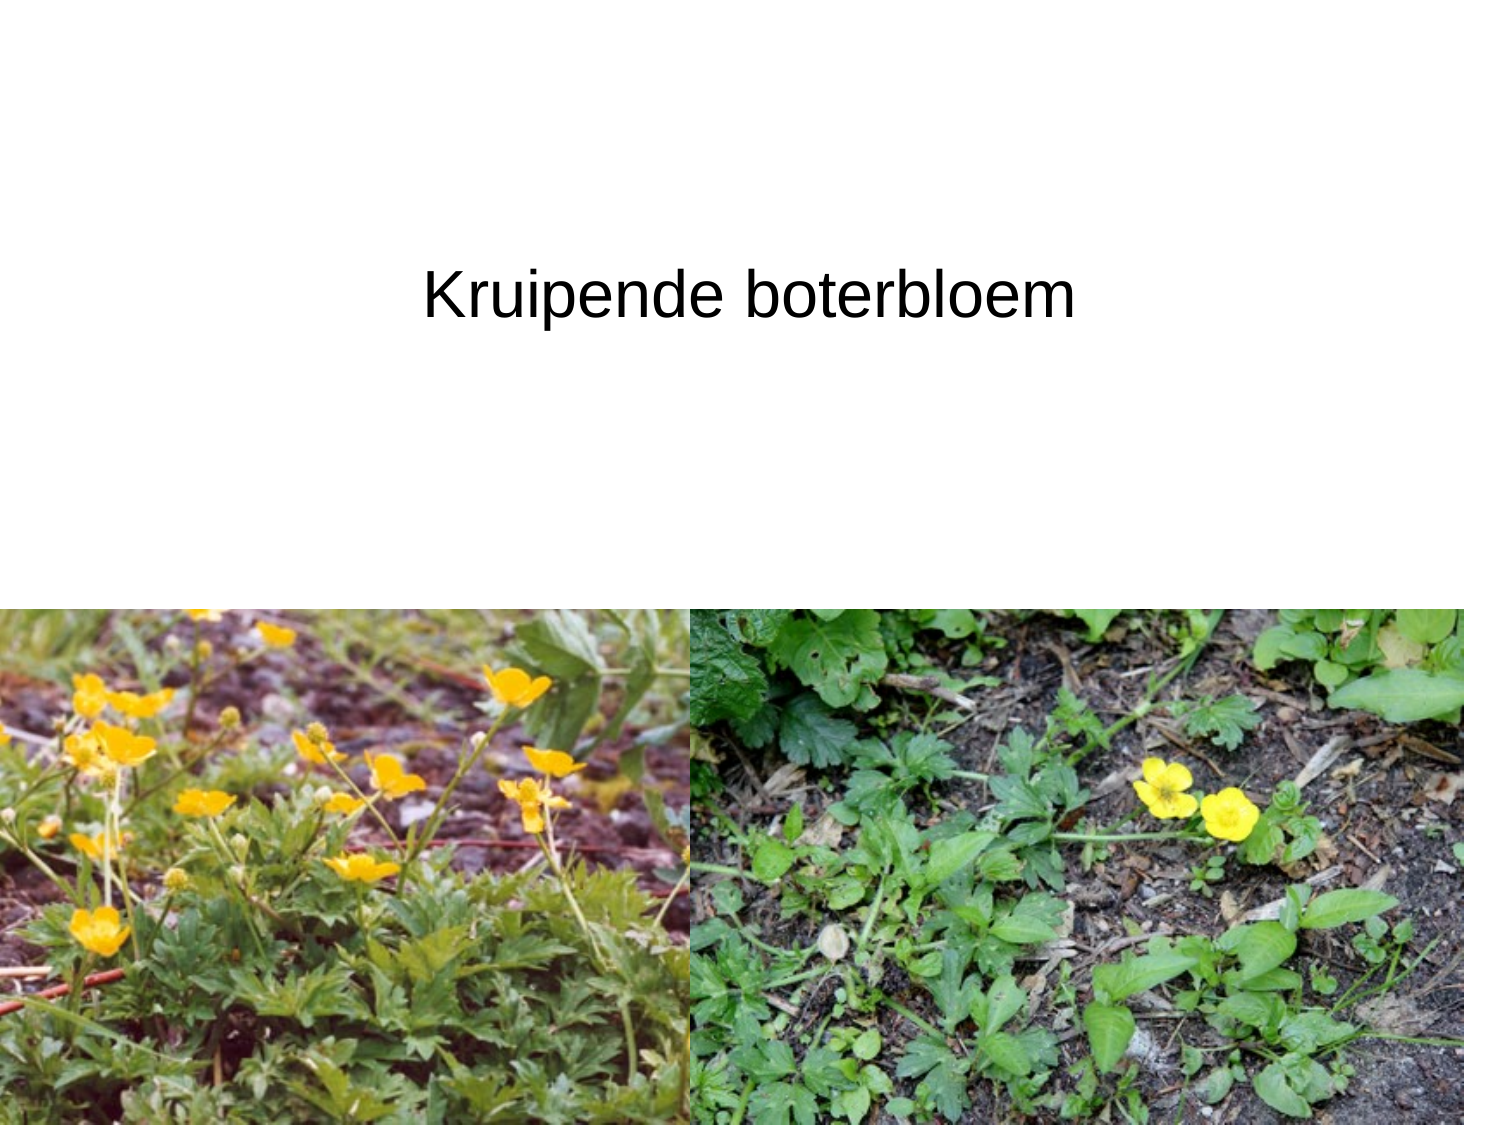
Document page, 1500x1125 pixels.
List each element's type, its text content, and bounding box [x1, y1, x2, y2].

picture [0, 609, 1465, 1125]
text_box Kruipende boterbloem [76, 243, 1424, 339]
